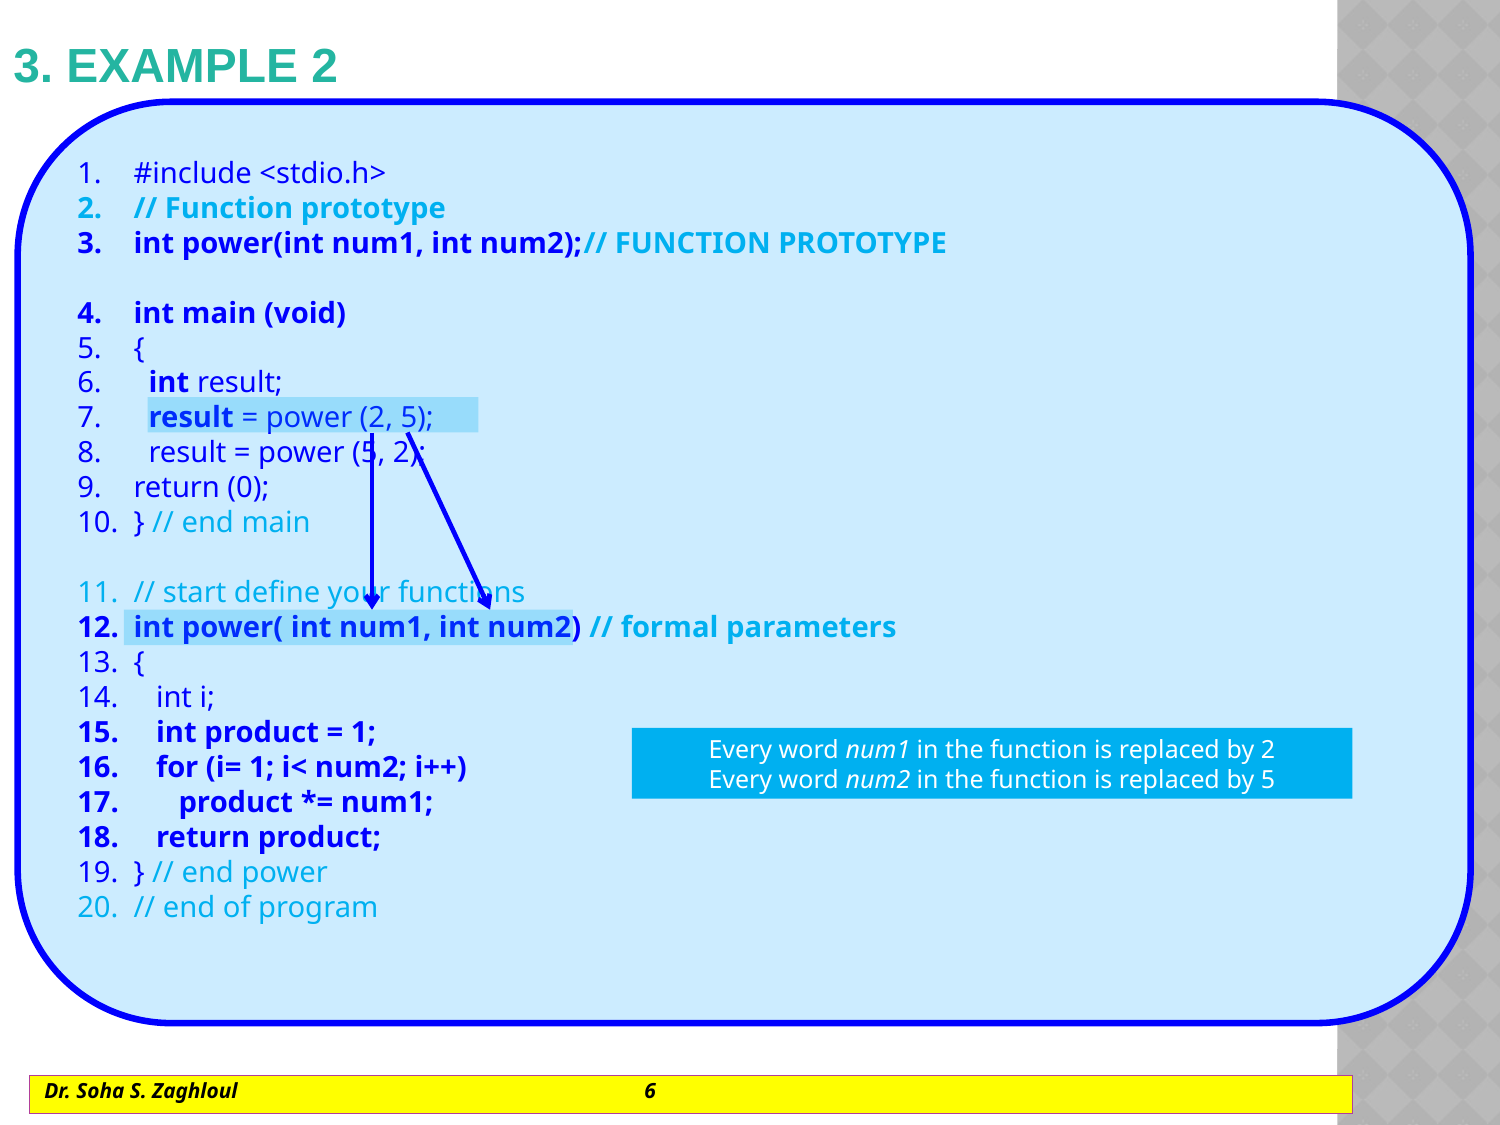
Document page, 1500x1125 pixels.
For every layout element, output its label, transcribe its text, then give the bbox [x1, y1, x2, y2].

text_box [144, 394, 482, 436]
list [29, 938, 1341, 1059]
text_box #include <stdio.h> // Function prototype int power(int num1, int num2); // FUNCTION PROTOTYPE int main (void) { int result; result = power (2, 5); result = power (5, 2); return (0); } // end main // start define your functions int power( int num1, int num2) // formal parameters { int i; int product = 1; for (i= 1; i< num2; i++) product *= num1; return product; } // end power // end of program [14, 98, 1474, 1027]
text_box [406, 432, 491, 611]
text_box Every word num1 in the function is replaced by 2 Every word num2 in the function is replaced by 5 [629, 725, 1356, 802]
title 3. Example 2 [5, 19, 1341, 93]
list [29, 93, 1341, 187]
text_box [121, 606, 576, 648]
text_box Dr. Soha S. Zaghloul 6 [29, 1075, 1353, 1114]
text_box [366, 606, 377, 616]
